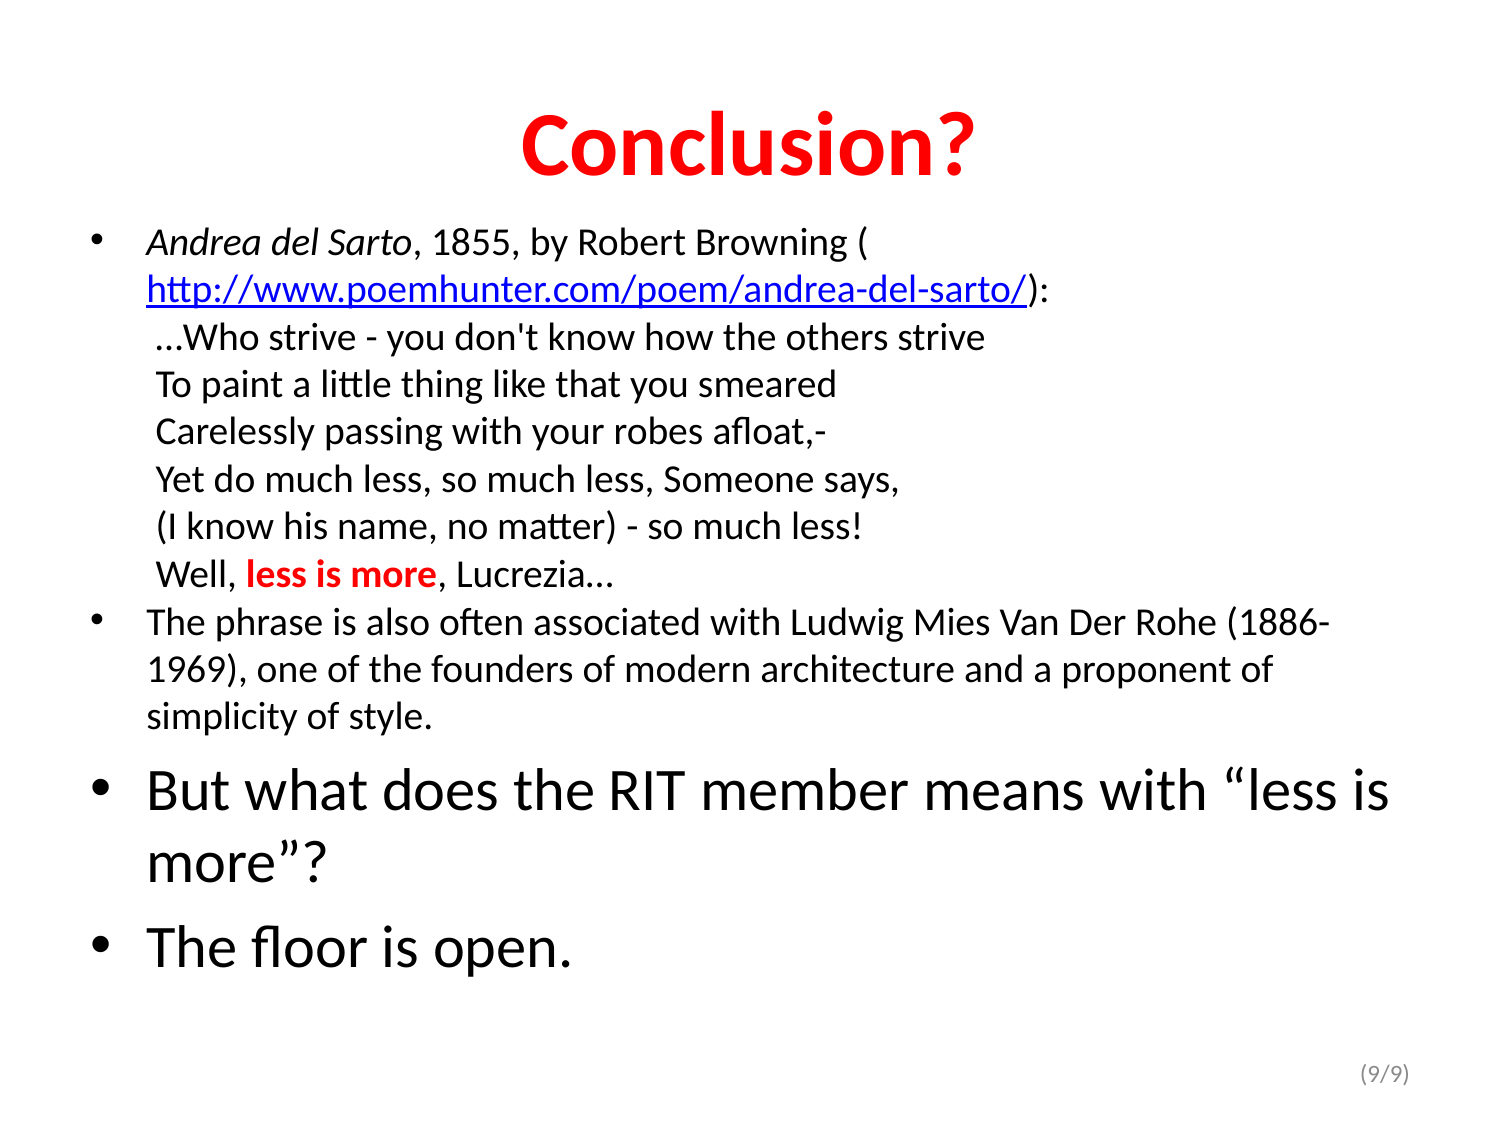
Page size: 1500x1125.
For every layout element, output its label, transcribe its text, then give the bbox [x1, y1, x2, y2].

title Conclusion? [74, 44, 1426, 207]
slide_number (9/9) [1074, 1042, 1425, 1103]
list Andrea del Sarto, 1855, by Robert Browning (http://www.poemhunter.com/poem/andrea-del-sarto/): …Who strive - you don't know how the others strive To paint a little thing like that you smeared Carelessly passing with your robes afloat,- Yet do much less, so much less, Someone says, (I know his name, no matter) - so much less! Well, less is more, Lucrezia… The phrase is also often associated with Ludwig Mies Van Der Rohe (1886-1969), one of the founders of modern architecture and a proponent of simplicity of style. But what does the RIT member means with “less is more”? The floor is open. [74, 207, 1426, 1006]
